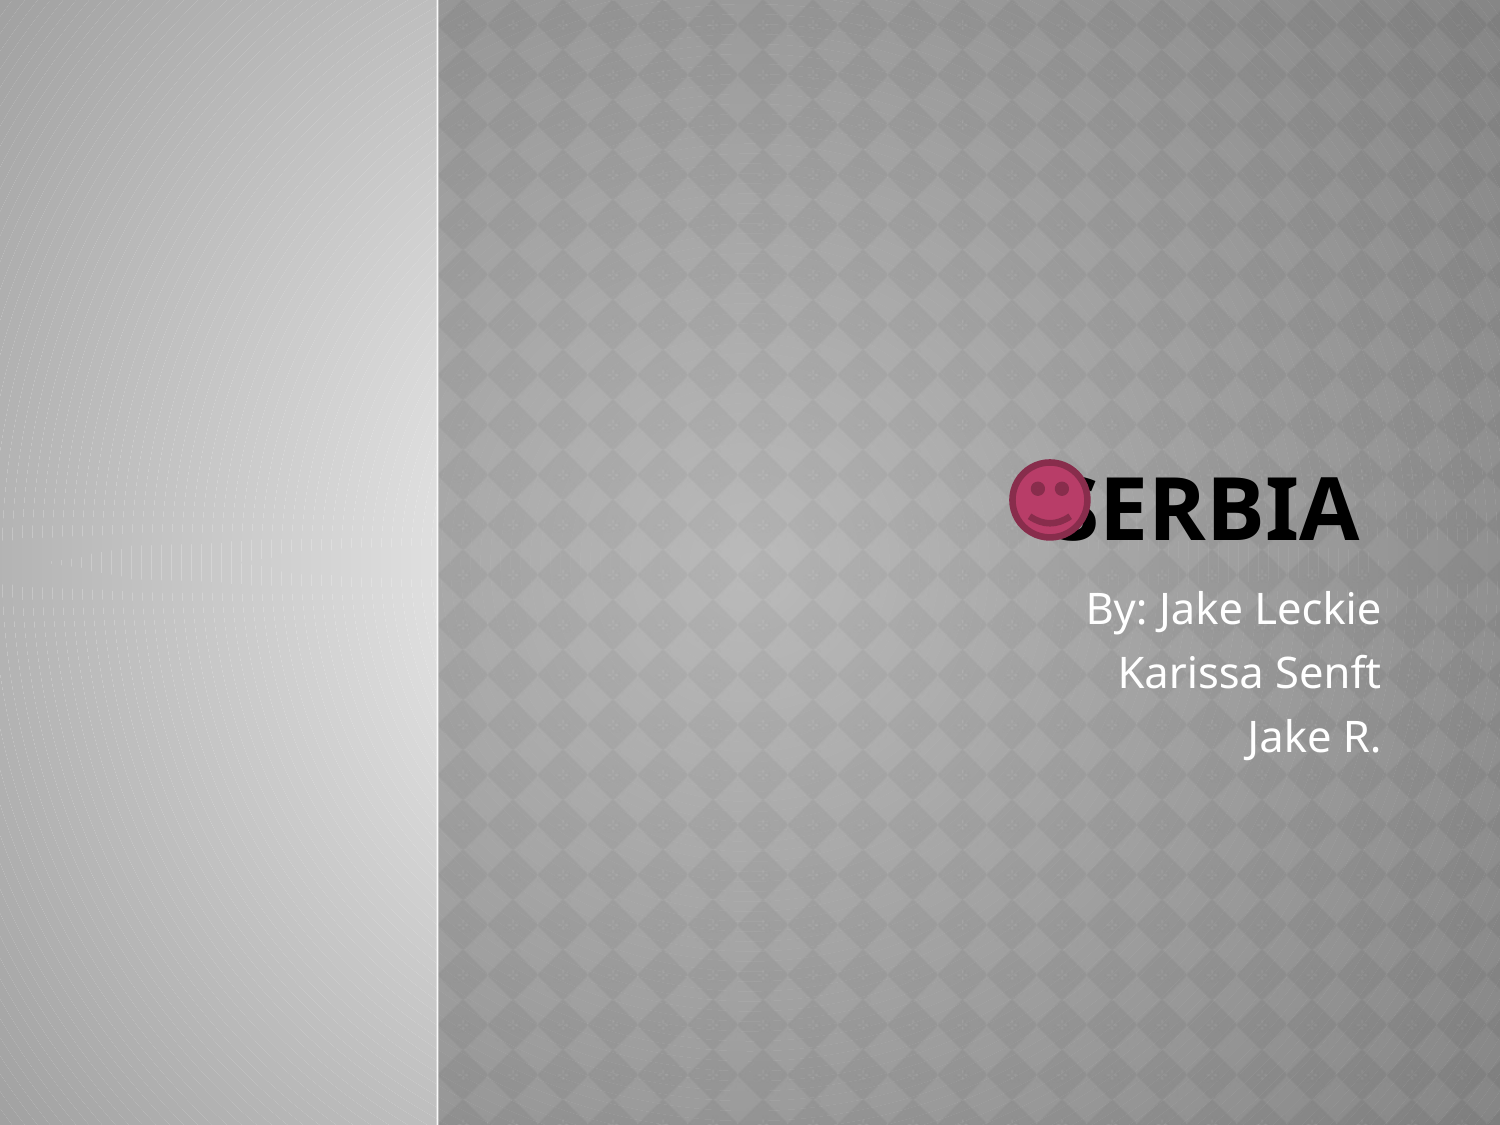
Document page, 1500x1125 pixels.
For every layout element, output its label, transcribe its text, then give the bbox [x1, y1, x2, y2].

text_box [1009, 459, 1091, 541]
title Serbia [552, 87, 1390, 558]
subtitle By: Jake Leckie Karissa Senft Jake R. [550, 580, 1390, 762]
